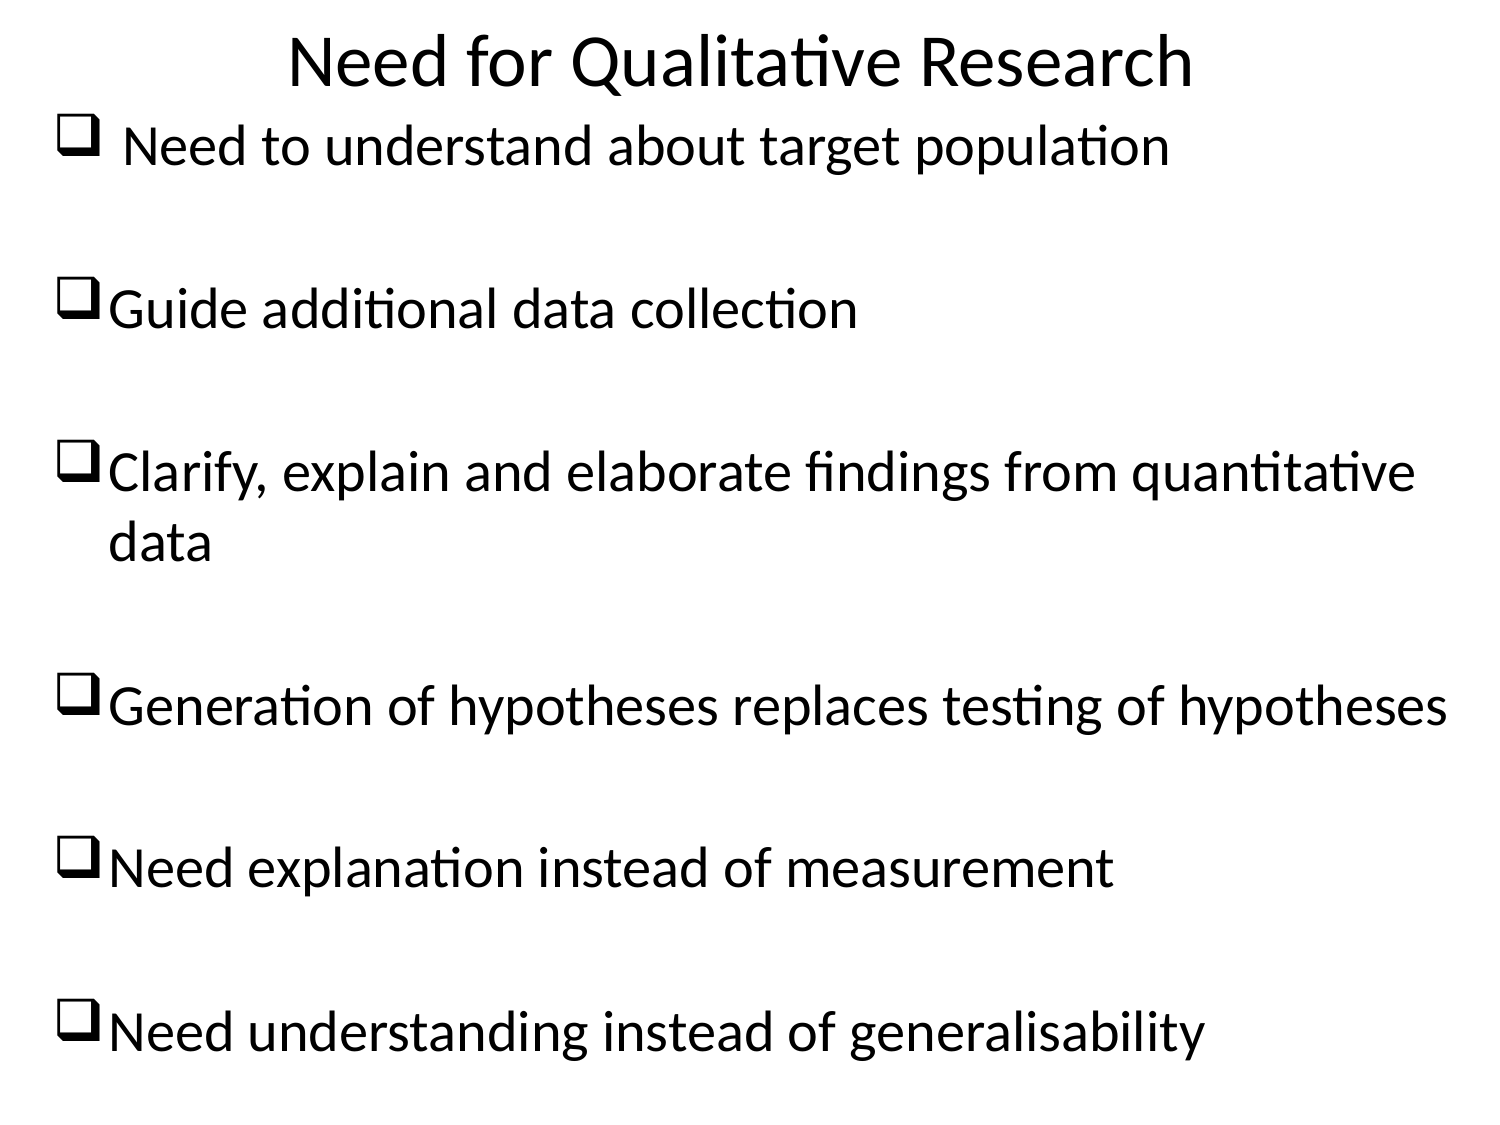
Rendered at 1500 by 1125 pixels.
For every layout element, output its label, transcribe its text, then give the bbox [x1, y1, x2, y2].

list Need to understand about target population Guide additional data collection Clarify, explain and elaborate findings from quantitative data Generation of hypotheses replaces testing of hypotheses Need explanation instead of measurement Need understanding instead of generalisability [37, 99, 1500, 1075]
title Need for Qualitative Research [75, 0, 1425, 99]
